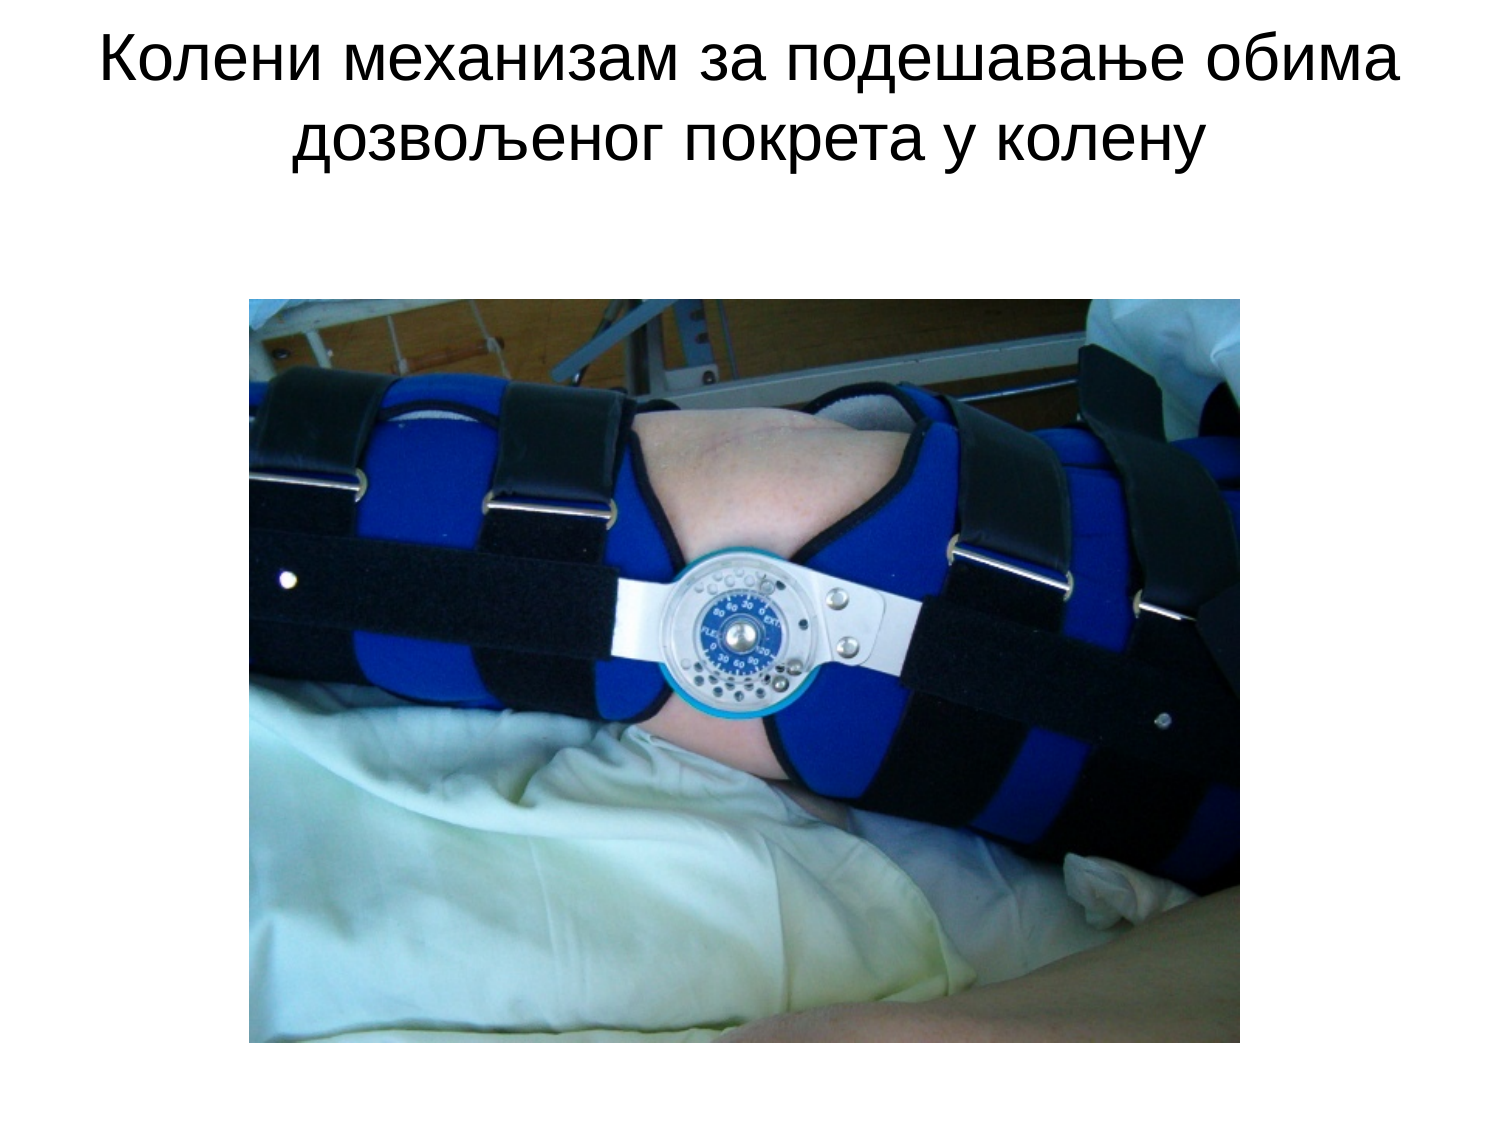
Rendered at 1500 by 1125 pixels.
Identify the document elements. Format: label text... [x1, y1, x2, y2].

title Колени механизам за подешавање обима дозвољеног покрета у колену [75, 0, 1425, 188]
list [249, 299, 1241, 1043]
